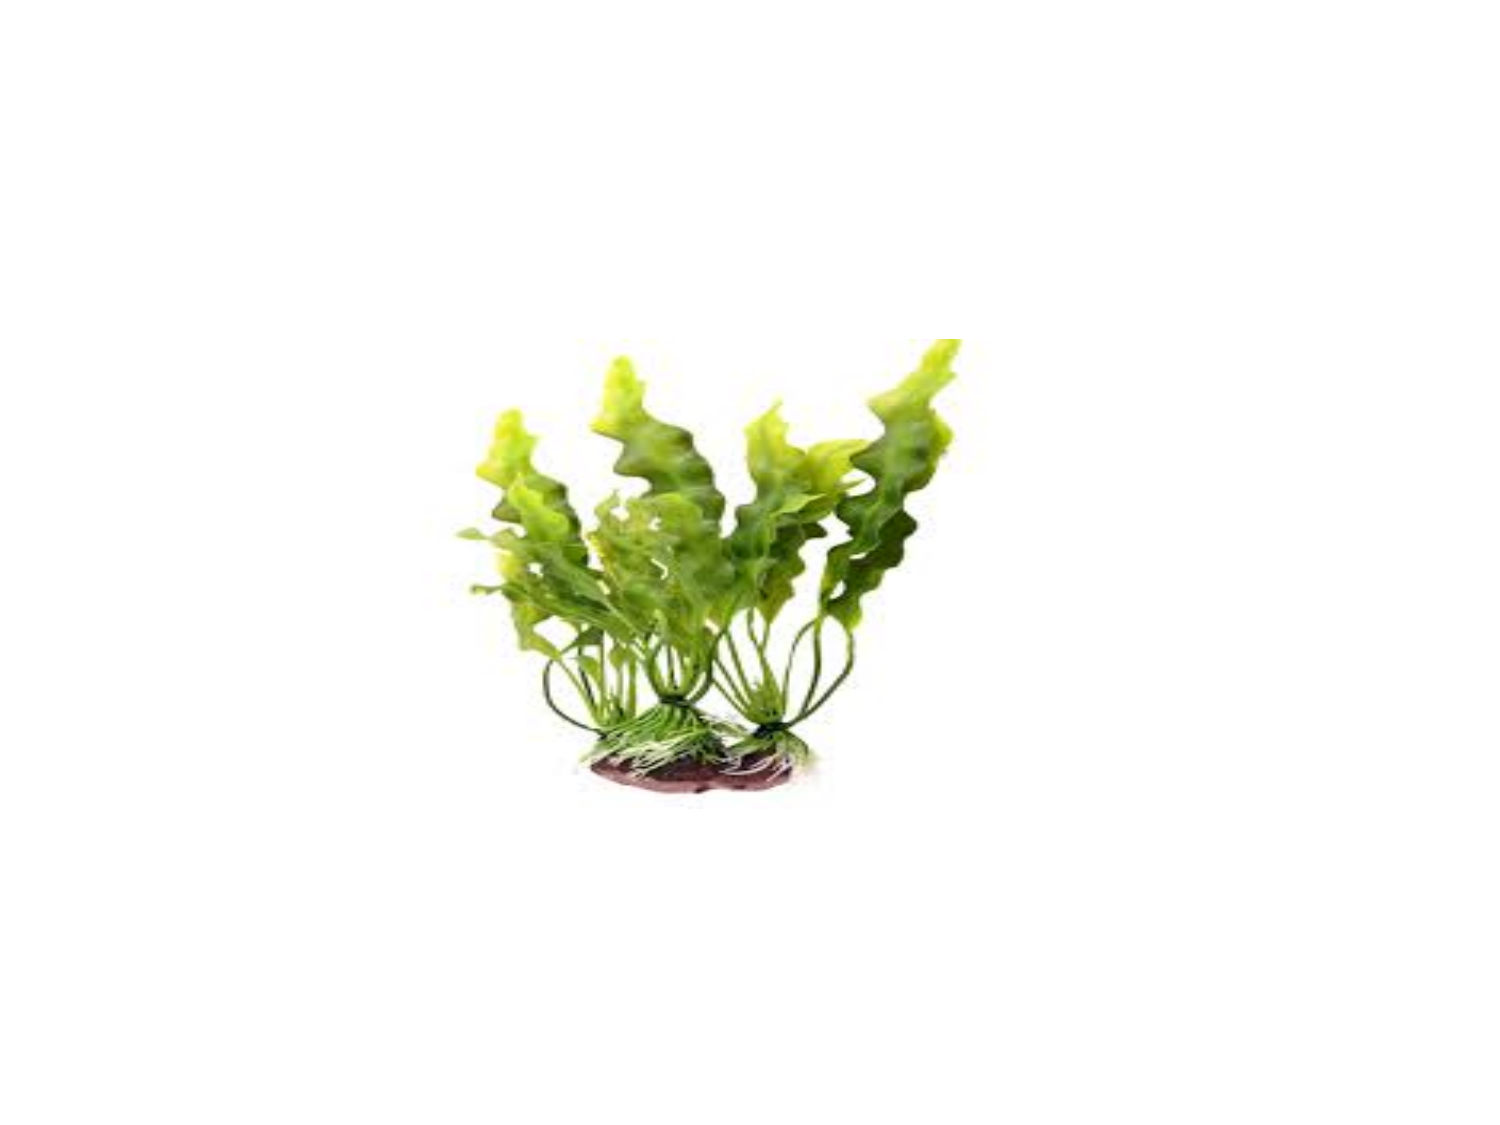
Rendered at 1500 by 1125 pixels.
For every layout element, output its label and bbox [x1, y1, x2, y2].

list [374, 339, 1091, 809]
